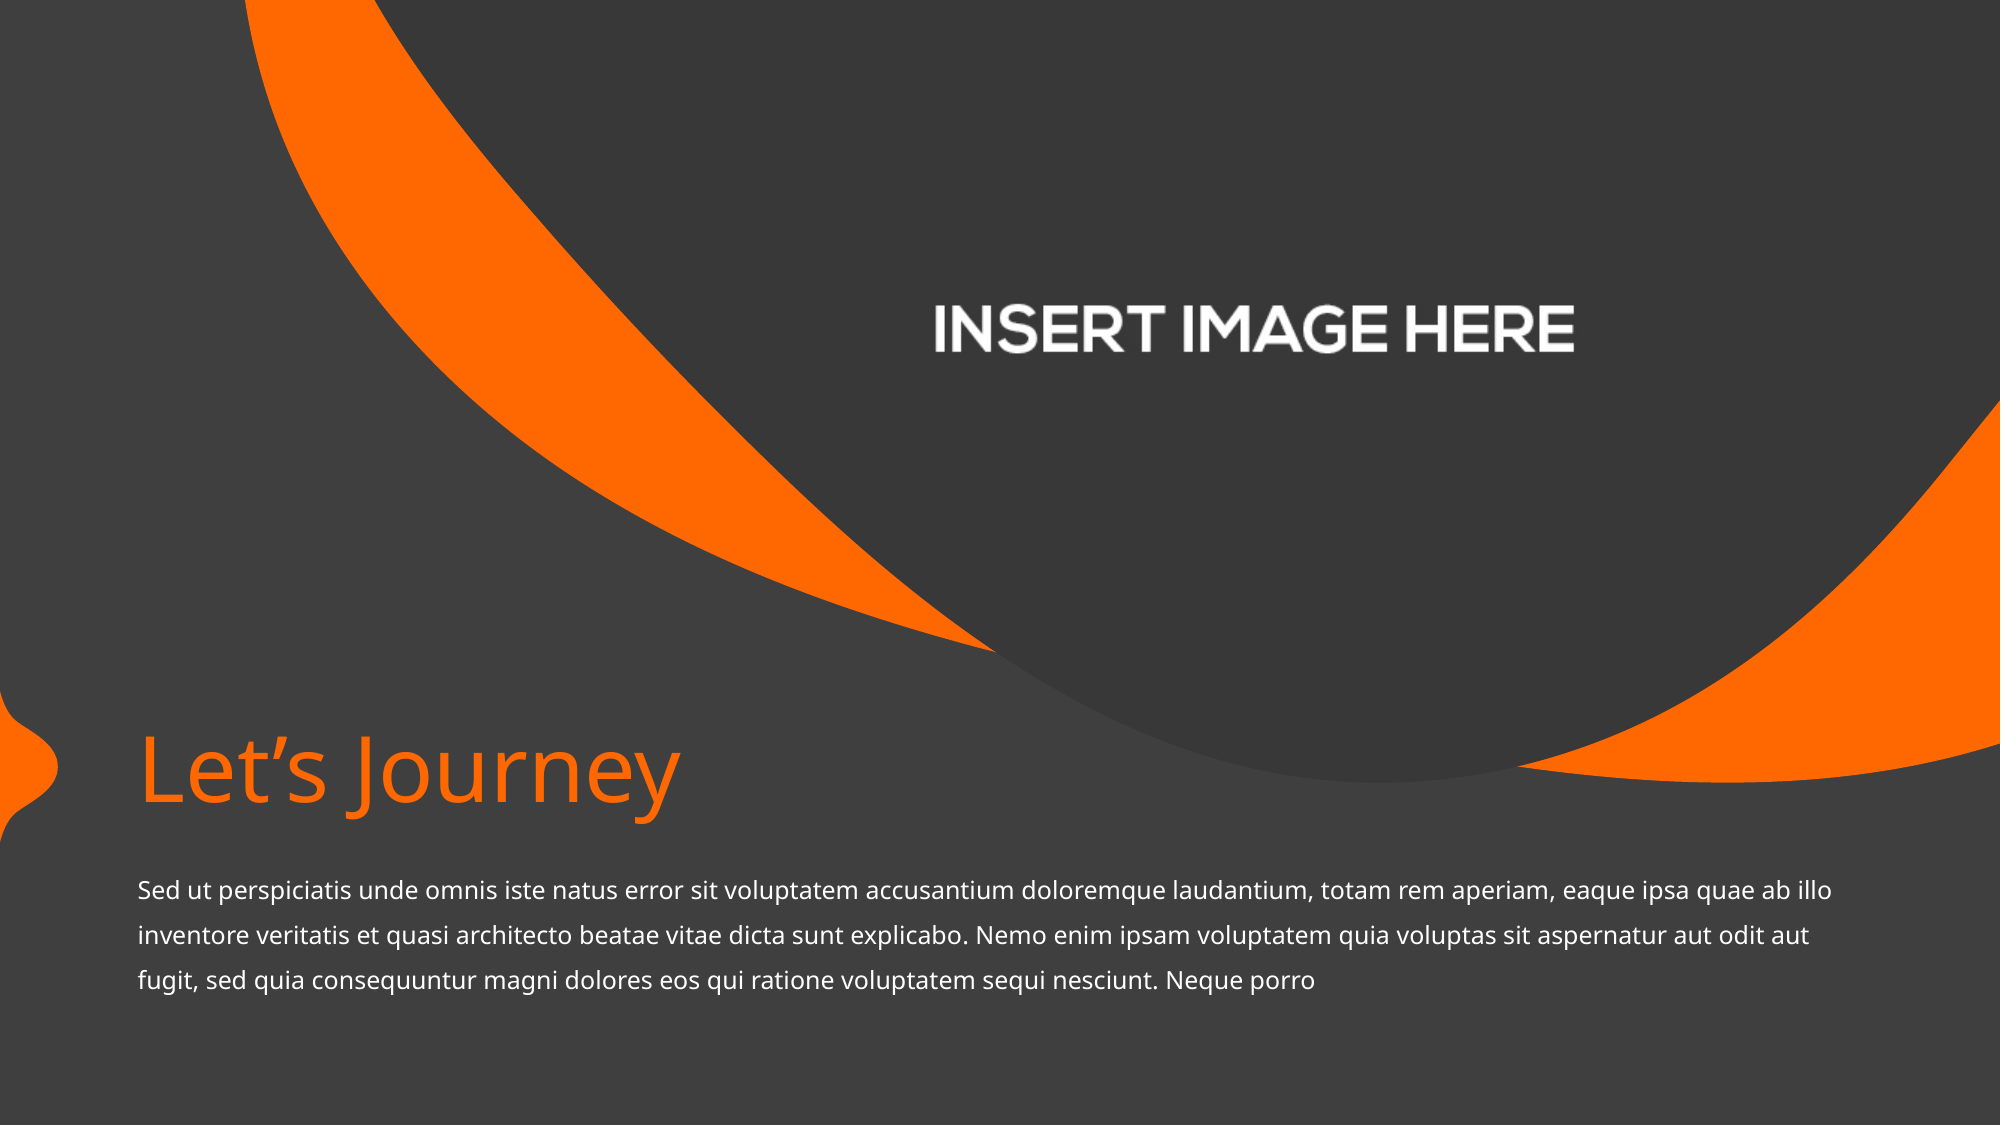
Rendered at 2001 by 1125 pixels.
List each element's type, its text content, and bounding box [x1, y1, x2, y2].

picture [374, 0, 2000, 783]
text_box Let’s Journey [123, 703, 1119, 829]
text_box Sed ut perspiciatis unde omnis iste natus error sit voluptatem accusantium doloremque laudantium, totam rem aperiam, eaque ipsa quae ab illo inventore veritatis et quasi architecto beatae vitae dicta sunt explicabo. Nemo enim ipsam voluptatem quia voluptas sit aspernatur aut odit aut fugit, sed quia consequuntur magni dolores eos qui ratione voluptatem sequi nesciunt. Neque porro [122, 852, 1878, 1002]
text_box [0, 690, 58, 843]
text_box [244, 0, 374, 295]
